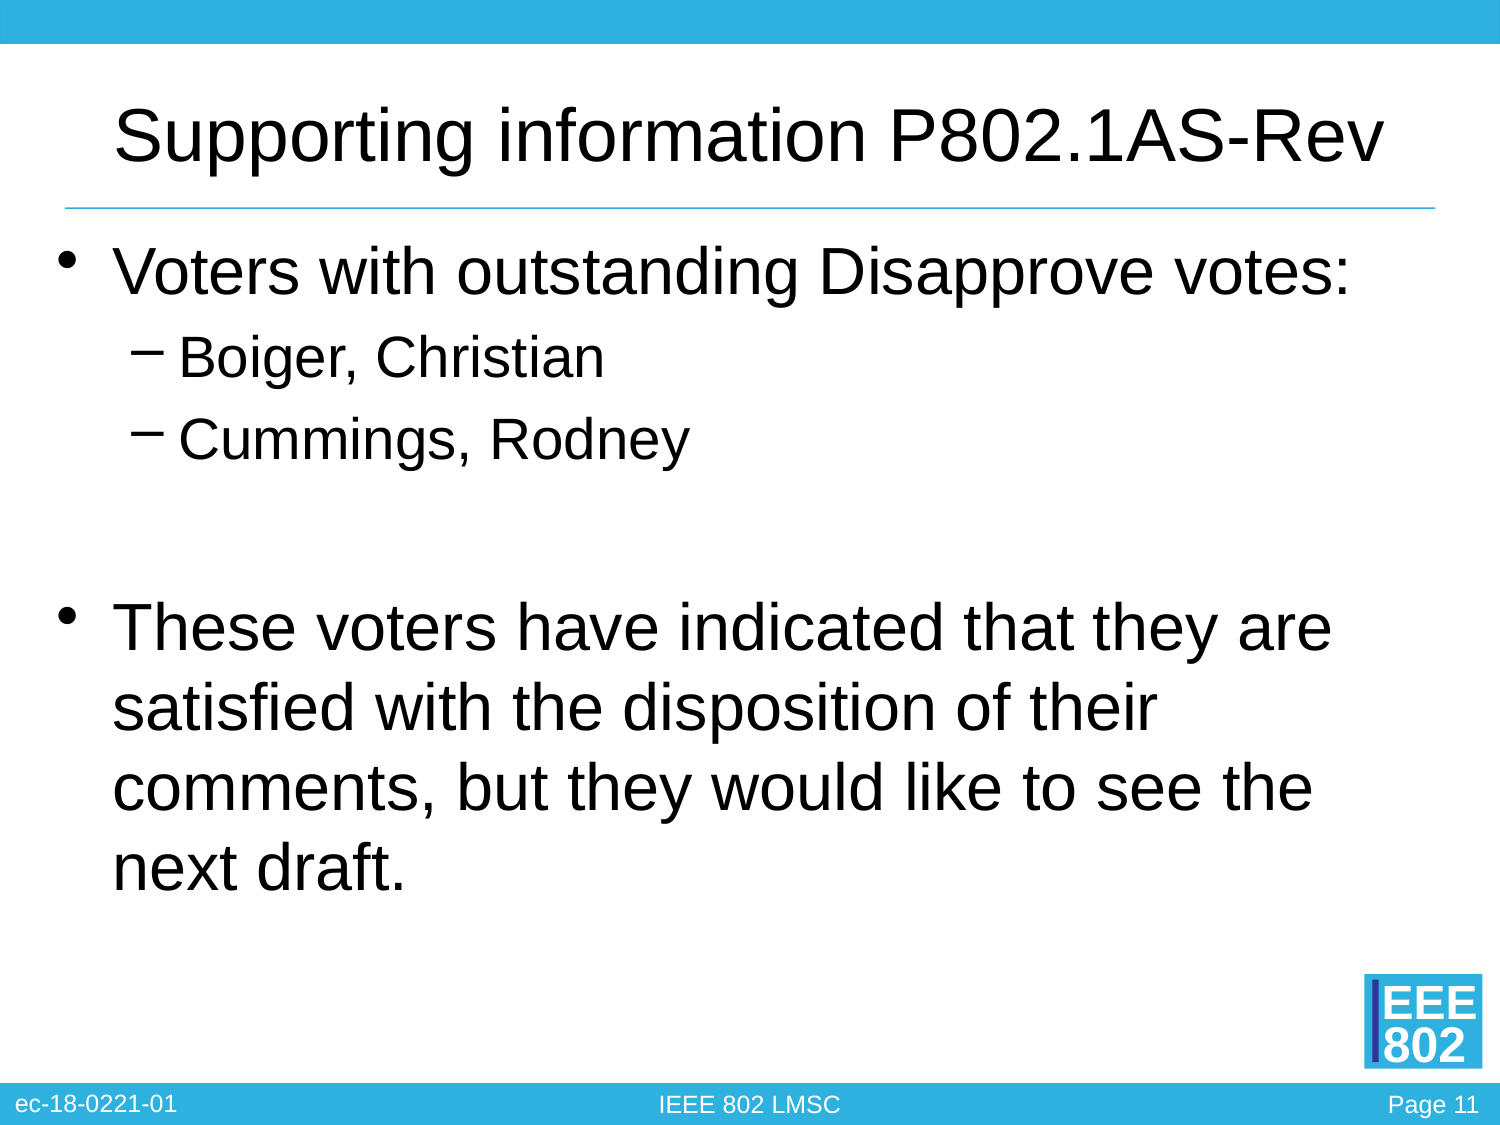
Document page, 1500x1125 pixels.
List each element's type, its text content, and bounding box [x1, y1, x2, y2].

title Supporting information P802.1AS-Rev [75, 66, 1425, 197]
list Voters with outstanding Disapprove votes: Boiger, Christian Cummings, Rodney These voters have indicated that they are satisfied with the disposition of their comments, but they would like to see the next draft. [41, 220, 1392, 963]
